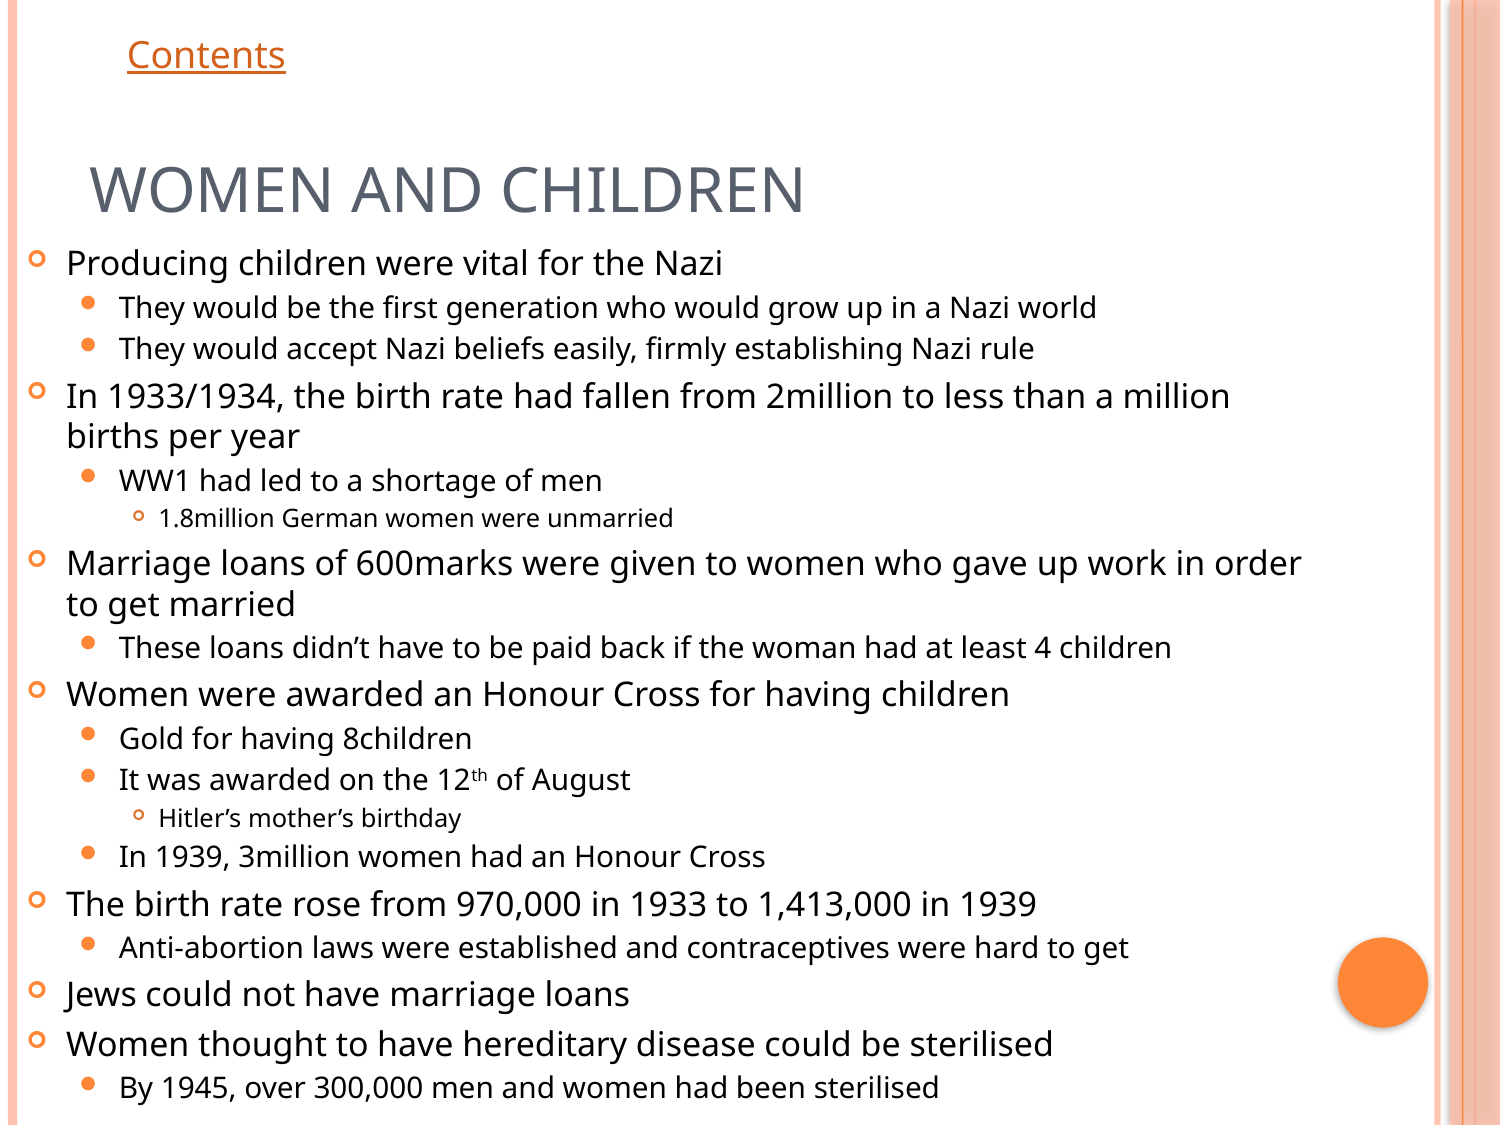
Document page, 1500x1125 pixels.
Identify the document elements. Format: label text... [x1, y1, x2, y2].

list Producing children were vital for the Nazi They would be the first generation who would grow up in a Nazi world They would accept Nazi beliefs easily, firmly establishing Nazi rule In 1933/1934, the birth rate had fallen from 2million to less than a million births per year WW1 had led to a shortage of men 1.8million German women were unmarried Marriage loans of 600marks were given to women who gave up work in order to get married These loans didn’t have to be paid back if the woman had at least 4 children Women were awarded an Honour Cross for having children Gold for having 8children It was awarded on the 12th of August Hitler’s mother’s birthday In 1939, 3million women had an Honour Cross The birth rate rose from 970,000 in 1933 to 1,413,000 in 1939 Anti-abortion laws were established and contraceptives were hard to get Jews could not have marriage loans Women thought to have hereditary disease could be sterilised By 1945, over 300,000 men and women had been sterilised [11, 234, 1337, 1125]
title Women and Children [75, 45, 1300, 233]
